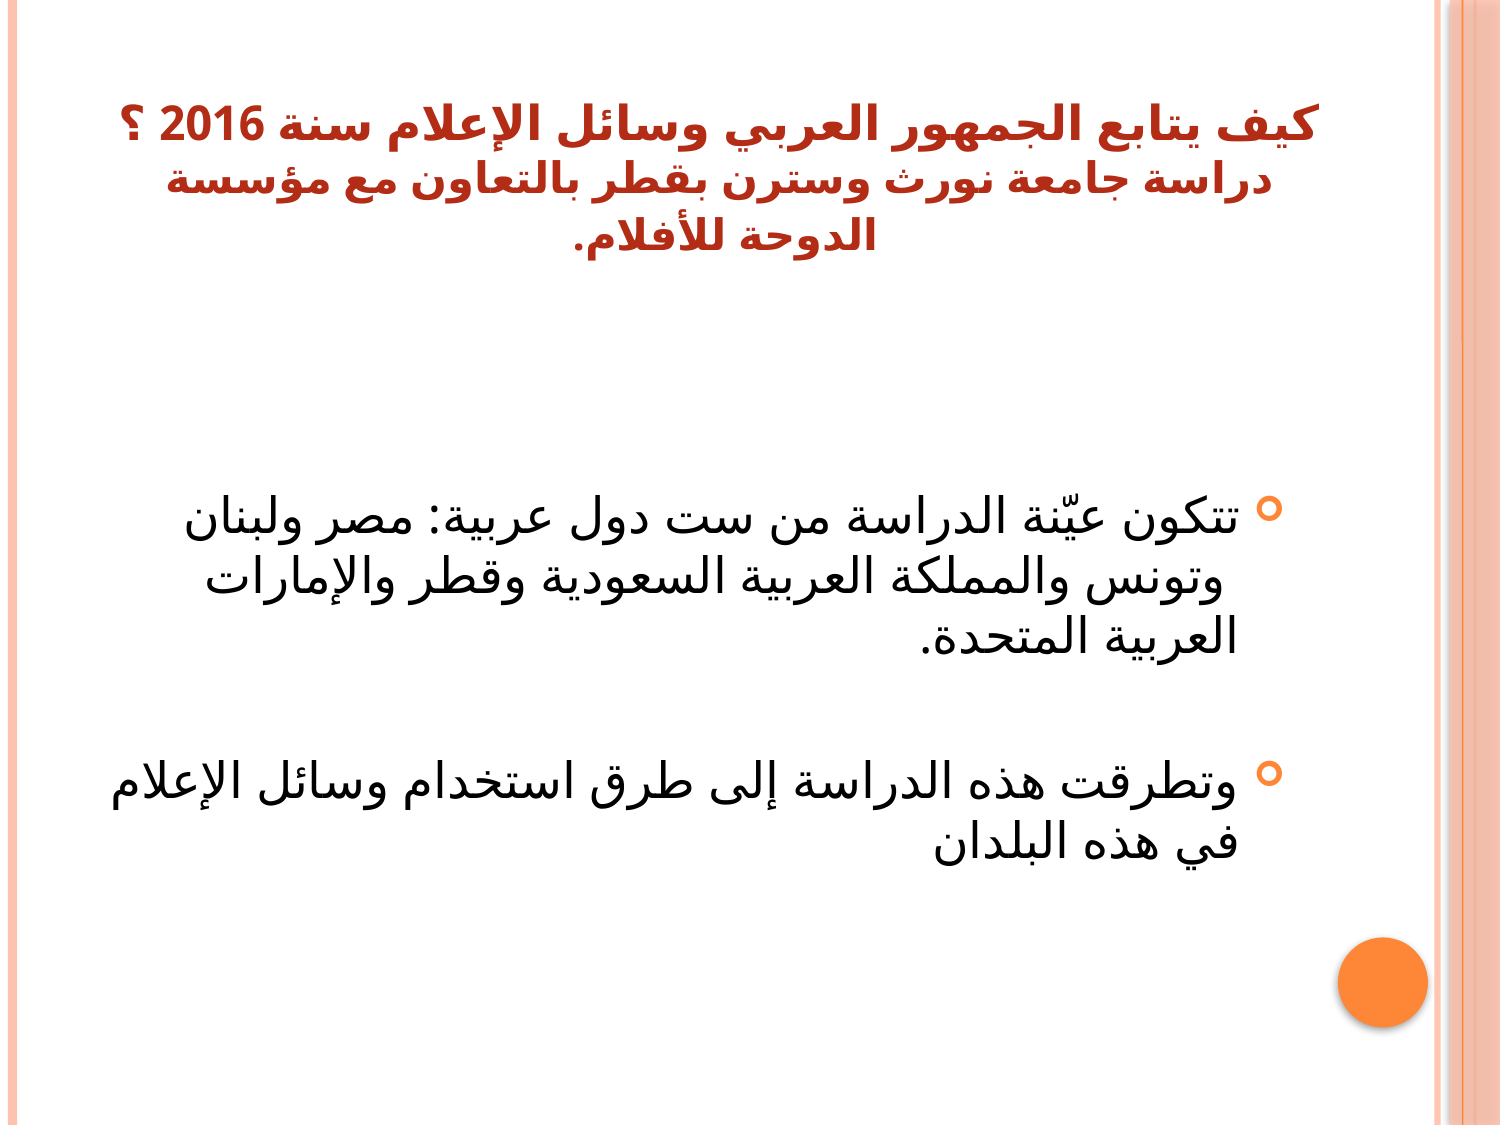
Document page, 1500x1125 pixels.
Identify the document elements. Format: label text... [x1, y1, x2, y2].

list تتكون عيّنة الدراسة من ست دول عربية: مصر ولبنان وتونس والمملكة العربية السعودية وقطر والإمارات العربية المتحدة. وتطرقت هذه الدراسة إلى طرق استخدام وسائل الإعلام في هذه البلدان [75, 361, 1300, 1062]
title كيف يتابع الجمهور العربي وسائل الإعلام سنة 2016 ؟ دراسة جامعة نورث وسترن بقطر بالتعاون مع مؤسسة الدوحة للأفلام. [75, 45, 1365, 268]
